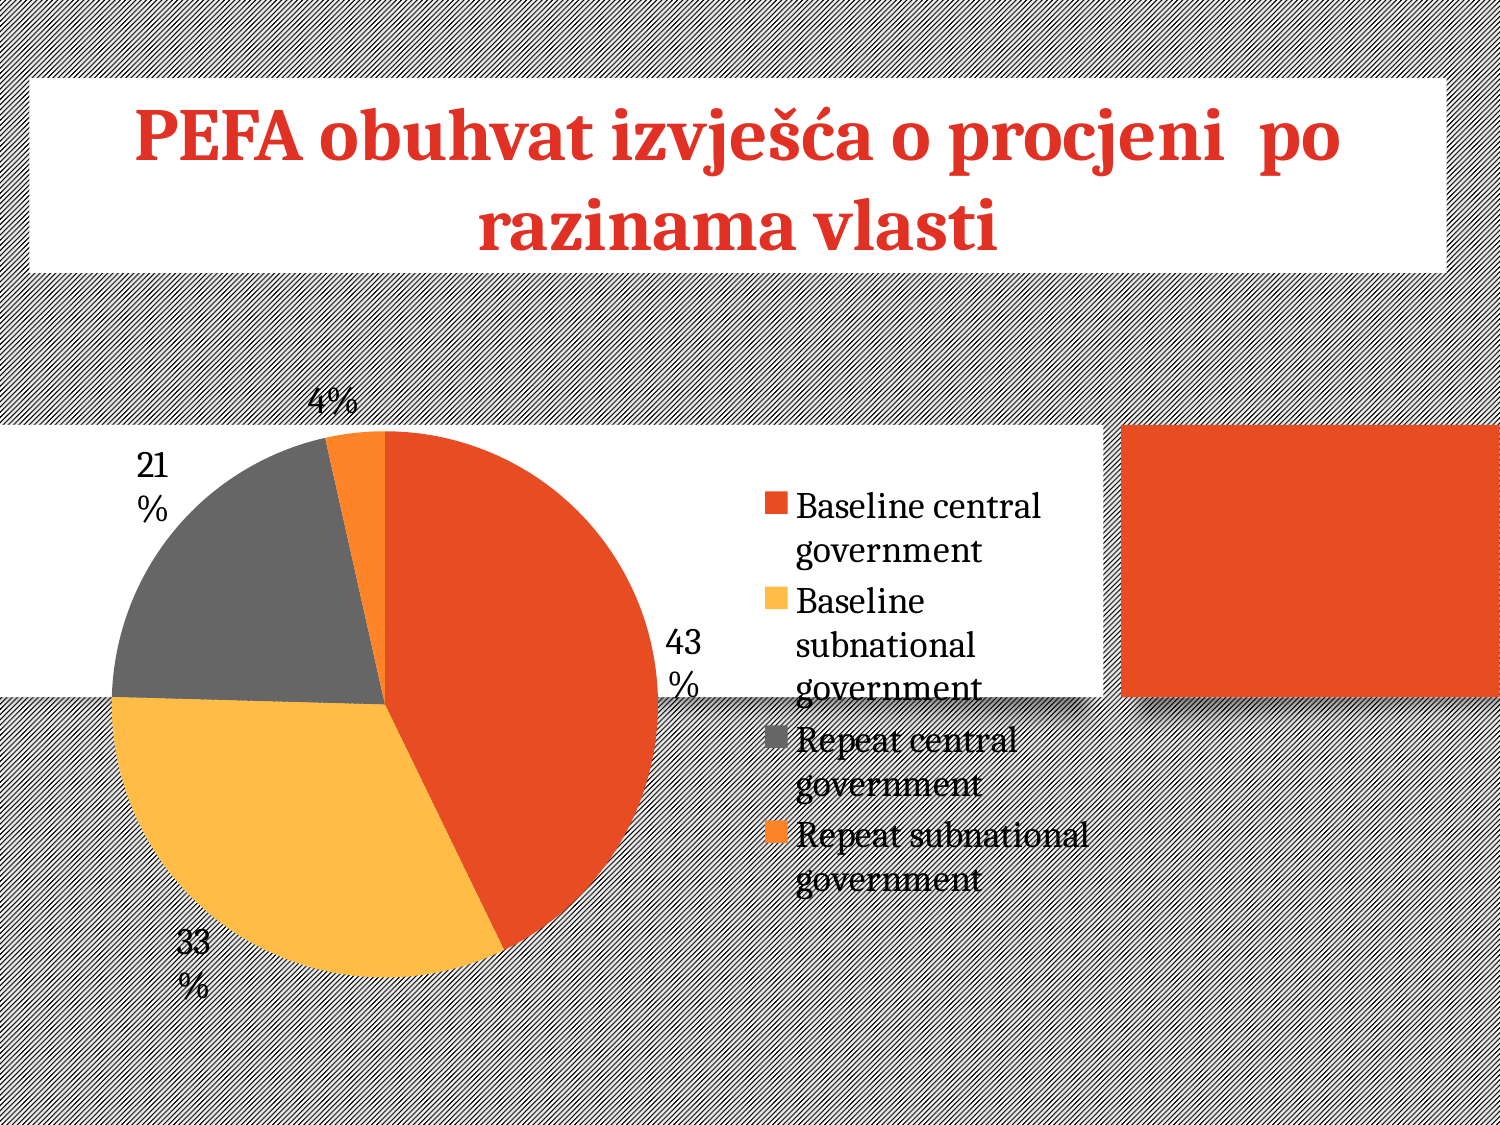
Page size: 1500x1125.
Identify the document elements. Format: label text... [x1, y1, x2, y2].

chart [53, 303, 1117, 1081]
text_box PEFA obuhvat izvješća o procjeni po razinama vlasti [29, 78, 1447, 273]
picture [0, 0, 1500, 1125]
